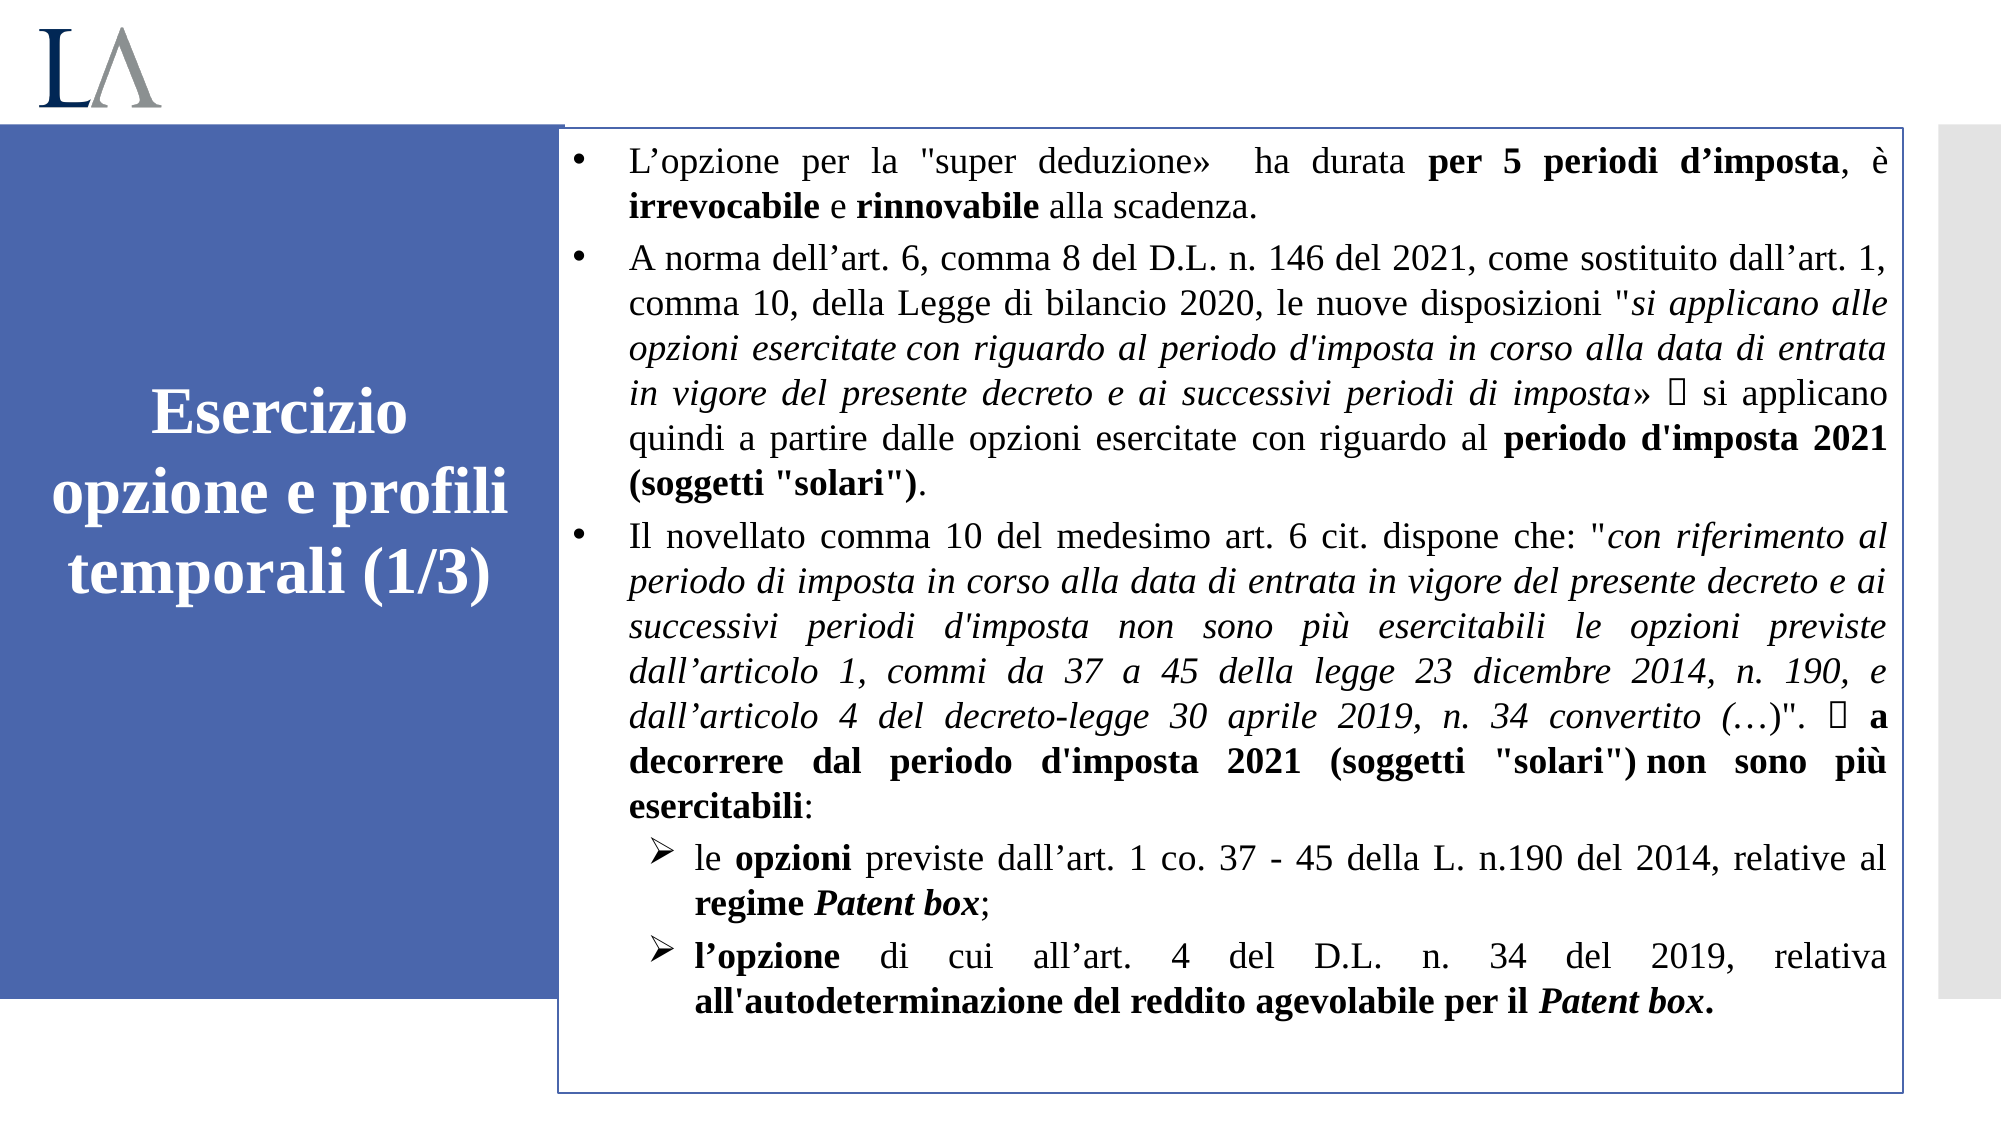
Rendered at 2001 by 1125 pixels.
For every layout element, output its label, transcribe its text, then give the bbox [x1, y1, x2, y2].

picture [0, 15, 280, 115]
text_box Esercizio opzione e profili temporali (1/3) [21, 359, 540, 615]
text_box L’opzione per la "super deduzione» ha durata per 5 periodi d’imposta, è irrevocabile e rinnovabile alla scadenza. A norma dell’art. 6, comma 8 del D.L. n. 146 del 2021, come sostituito dall’art. 1, comma 10, della Legge di bilancio 2020, le nuove disposizioni "si applicano alle opzioni esercitate con riguardo al periodo d'imposta in corso alla data di entrata in vigore del presente decreto e ai successivi periodi di imposta»  si applicano quindi a partire dalle opzioni esercitate con riguardo al periodo d'imposta 2021 (soggetti "solari"). Il novellato comma 10 del medesimo art. 6 cit. dispone che: "con riferimento al periodo di imposta in corso alla data di entrata in vigore del presente decreto e ai successivi periodi d'imposta non sono più esercitabili le opzioni previste dall’articolo 1, commi da 37 a 45 della legge 23 dicembre 2014, n. 190, e dall’articolo 4 del decreto-legge 30 aprile 2019, n. 34 convertito (…)".  a decorrere dal periodo d'imposta 2021 (soggetti "solari") non sono più esercitabili: le opzioni previste dall’art. 1 co. 37 - 45 della L. n.190 del 2014, relative al regime Patent box; l’opzione di cui all’art. 4 del D.L. n. 34 del 2019, relativa all'autodeterminazione del reddito agevolabile per il Patent box. [557, 127, 1904, 1094]
